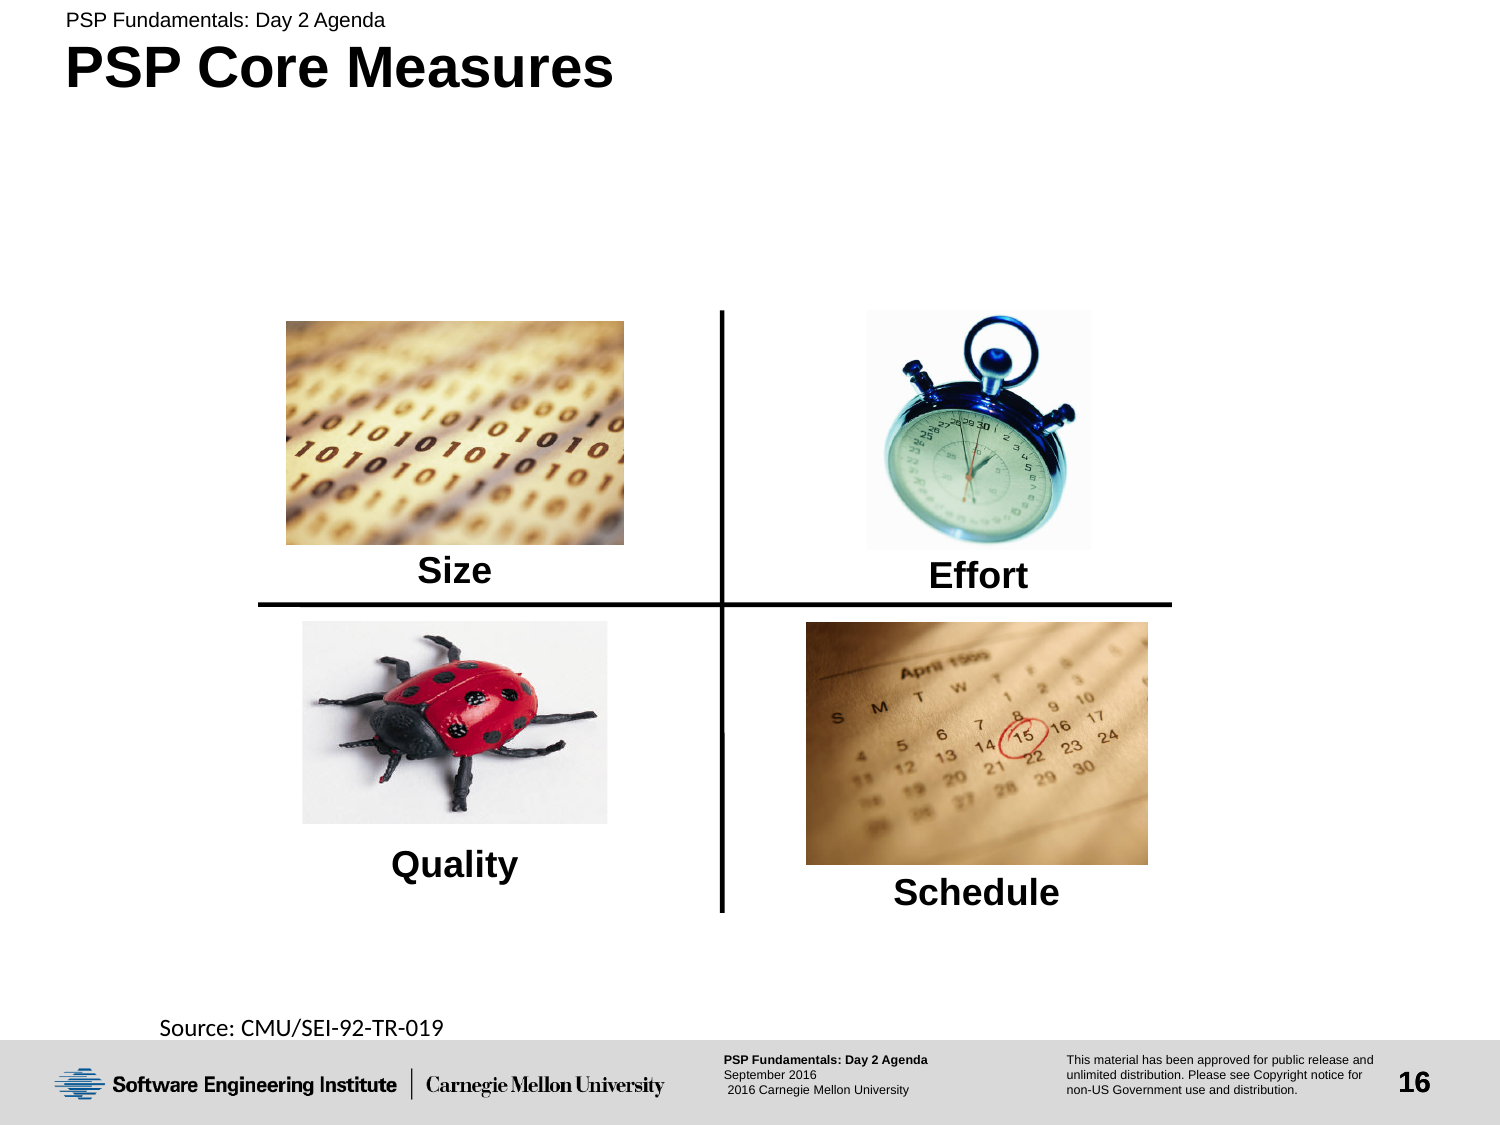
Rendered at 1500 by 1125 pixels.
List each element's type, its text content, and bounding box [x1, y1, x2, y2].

picture [302, 621, 608, 824]
text_box Effort [880, 605, 1077, 610]
picture [806, 622, 1148, 865]
picture [286, 321, 624, 545]
picture [46, 1061, 673, 1104]
text_box Source: CMU/SEI-92-TR-019 [159, 1011, 1376, 1062]
text_box Effort [880, 550, 1077, 604]
text_box Quality [328, 831, 582, 899]
text_box Schedule [843, 865, 1111, 927]
title PSP Core Measures [65, 37, 1313, 167]
picture [866, 310, 1091, 550]
text_box Size [376, 545, 534, 604]
